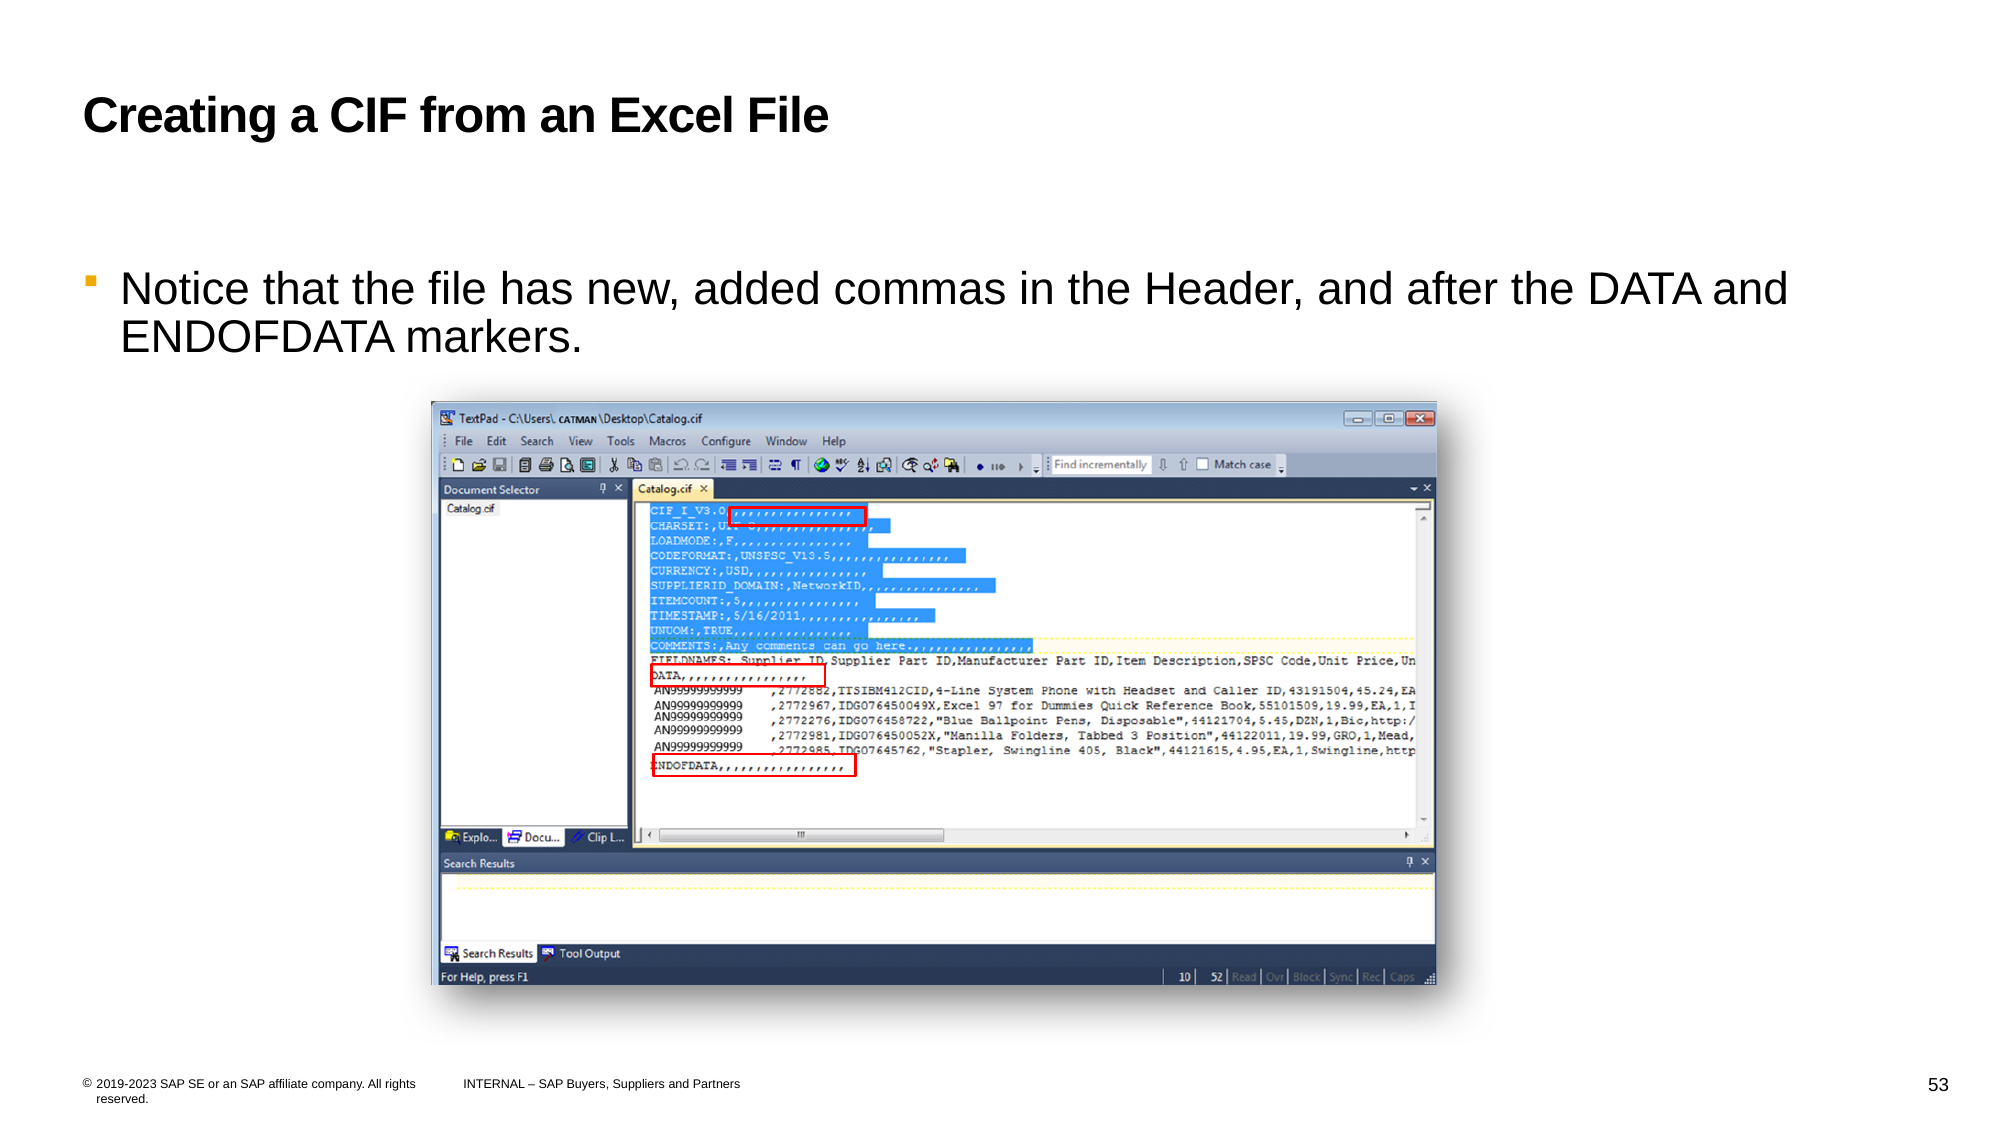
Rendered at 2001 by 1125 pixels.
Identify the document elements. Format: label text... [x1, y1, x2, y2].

list Notice that the file has new, added commas in the Header, and after the DATA and ENDOFDATA markers. [82, 265, 1918, 1040]
title Creating a CIF from an Excel File [82, 82, 1918, 144]
picture [431, 401, 1438, 986]
